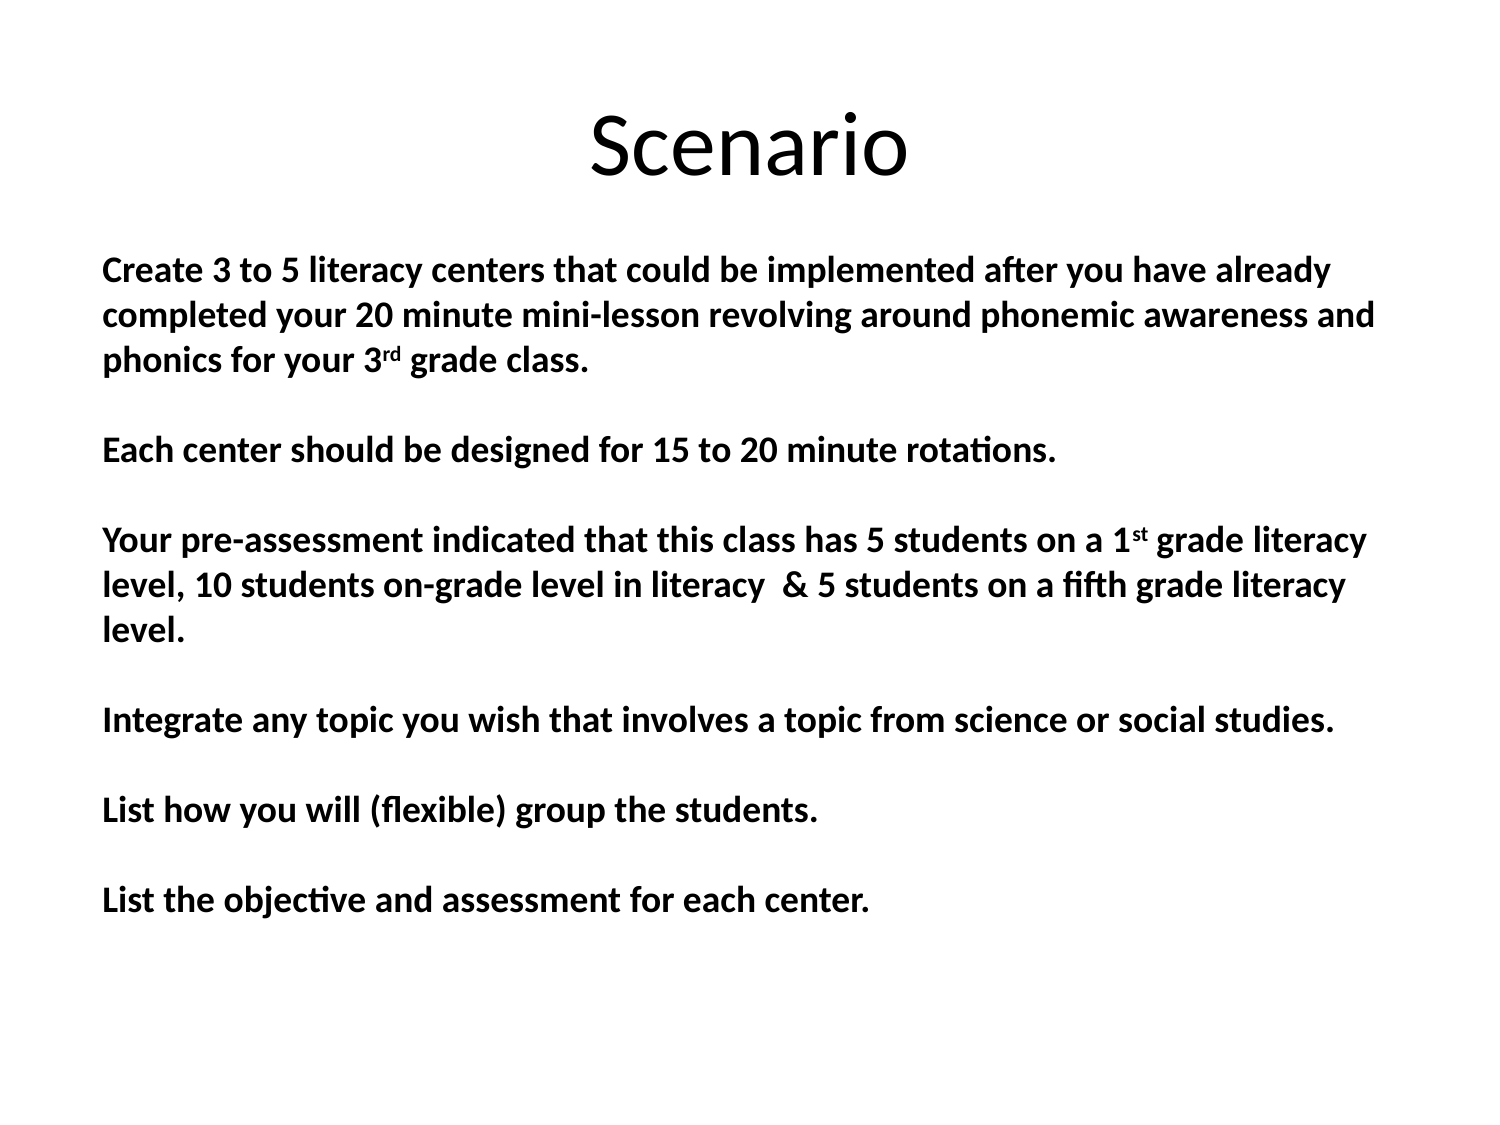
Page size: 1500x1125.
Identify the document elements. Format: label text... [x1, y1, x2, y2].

title Scenario [75, 45, 1425, 233]
text_box Create 3 to 5 literacy centers that could be implemented after you have already completed your 20 minute mini-lesson revolving around phonemic awareness and phonics for your 3rd grade class. Each center should be designed for 15 to 20 minute rotations. Your pre-assessment indicated that this class has 5 students on a 1st grade literacy level, 10 students on-grade level in literacy & 5 students on a fifth grade literacy level. Integrate any topic you wish that involves a topic from science or social studies. List how you will (flexible) group the students. List the objective and assessment for each center. [87, 237, 1425, 928]
